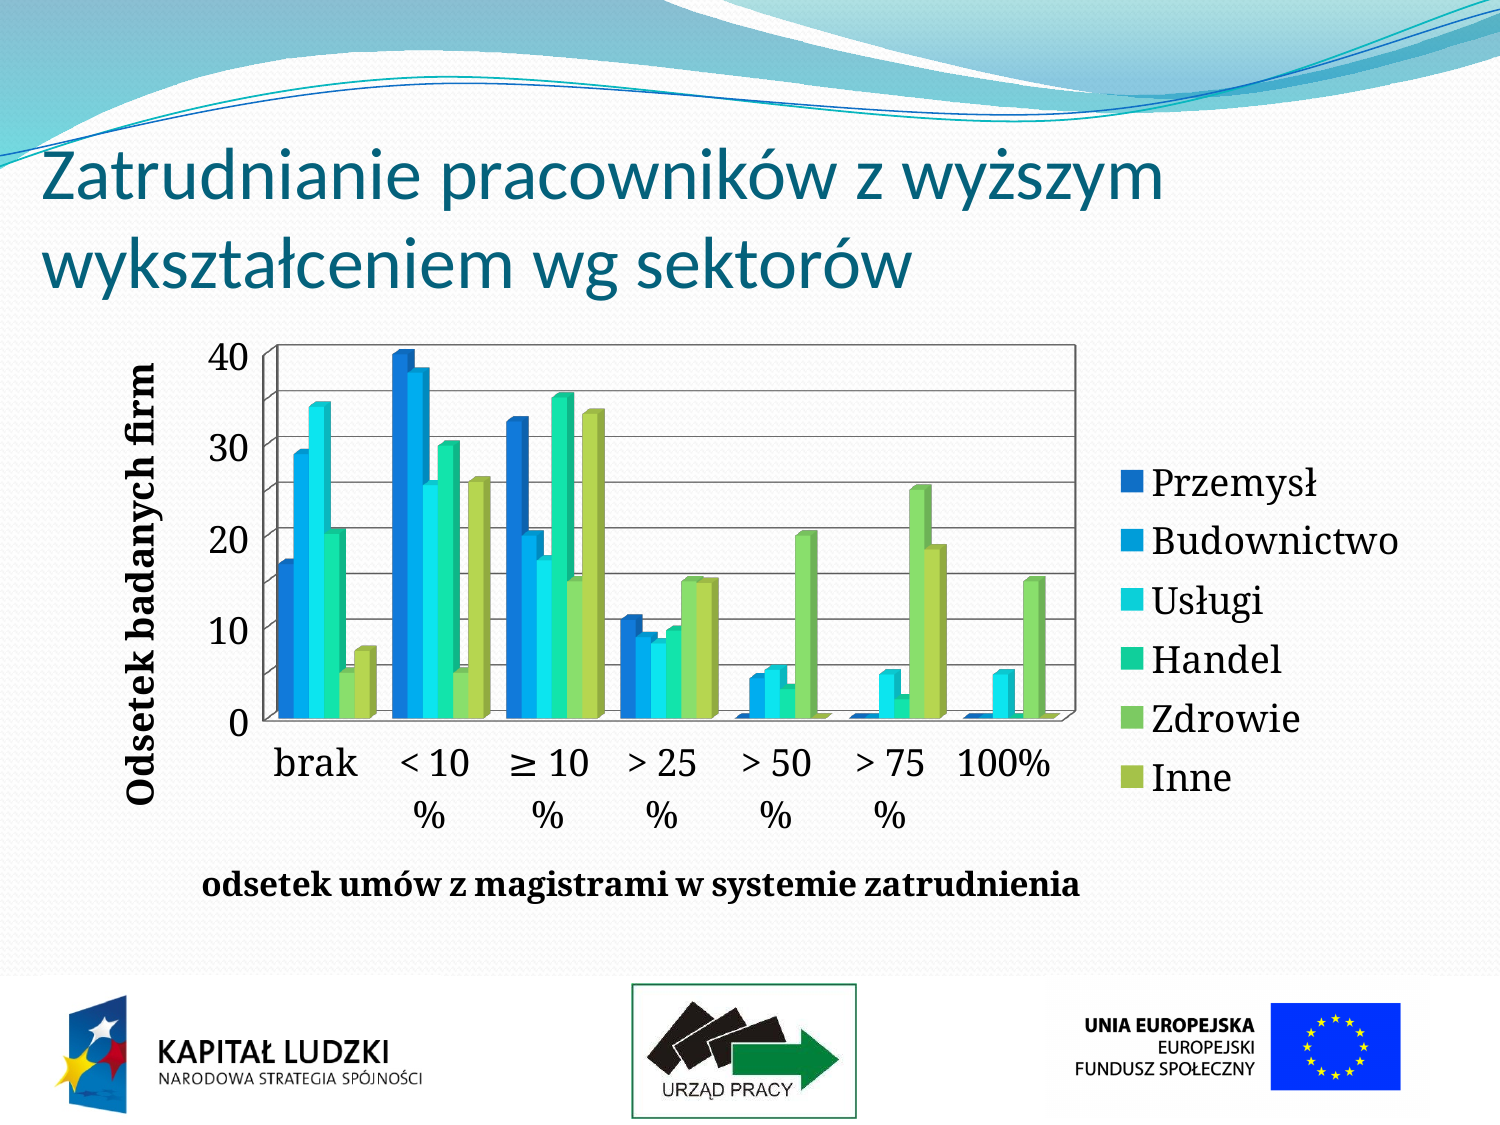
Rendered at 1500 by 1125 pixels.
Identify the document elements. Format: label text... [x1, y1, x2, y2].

picture [631, 983, 857, 1119]
title Zatrudnianie pracowników z wyższym wykształceniem wg sektorów [41, 115, 1467, 303]
picture [1045, 975, 1430, 1118]
picture [41, 975, 442, 1125]
chart [74, 317, 1426, 941]
